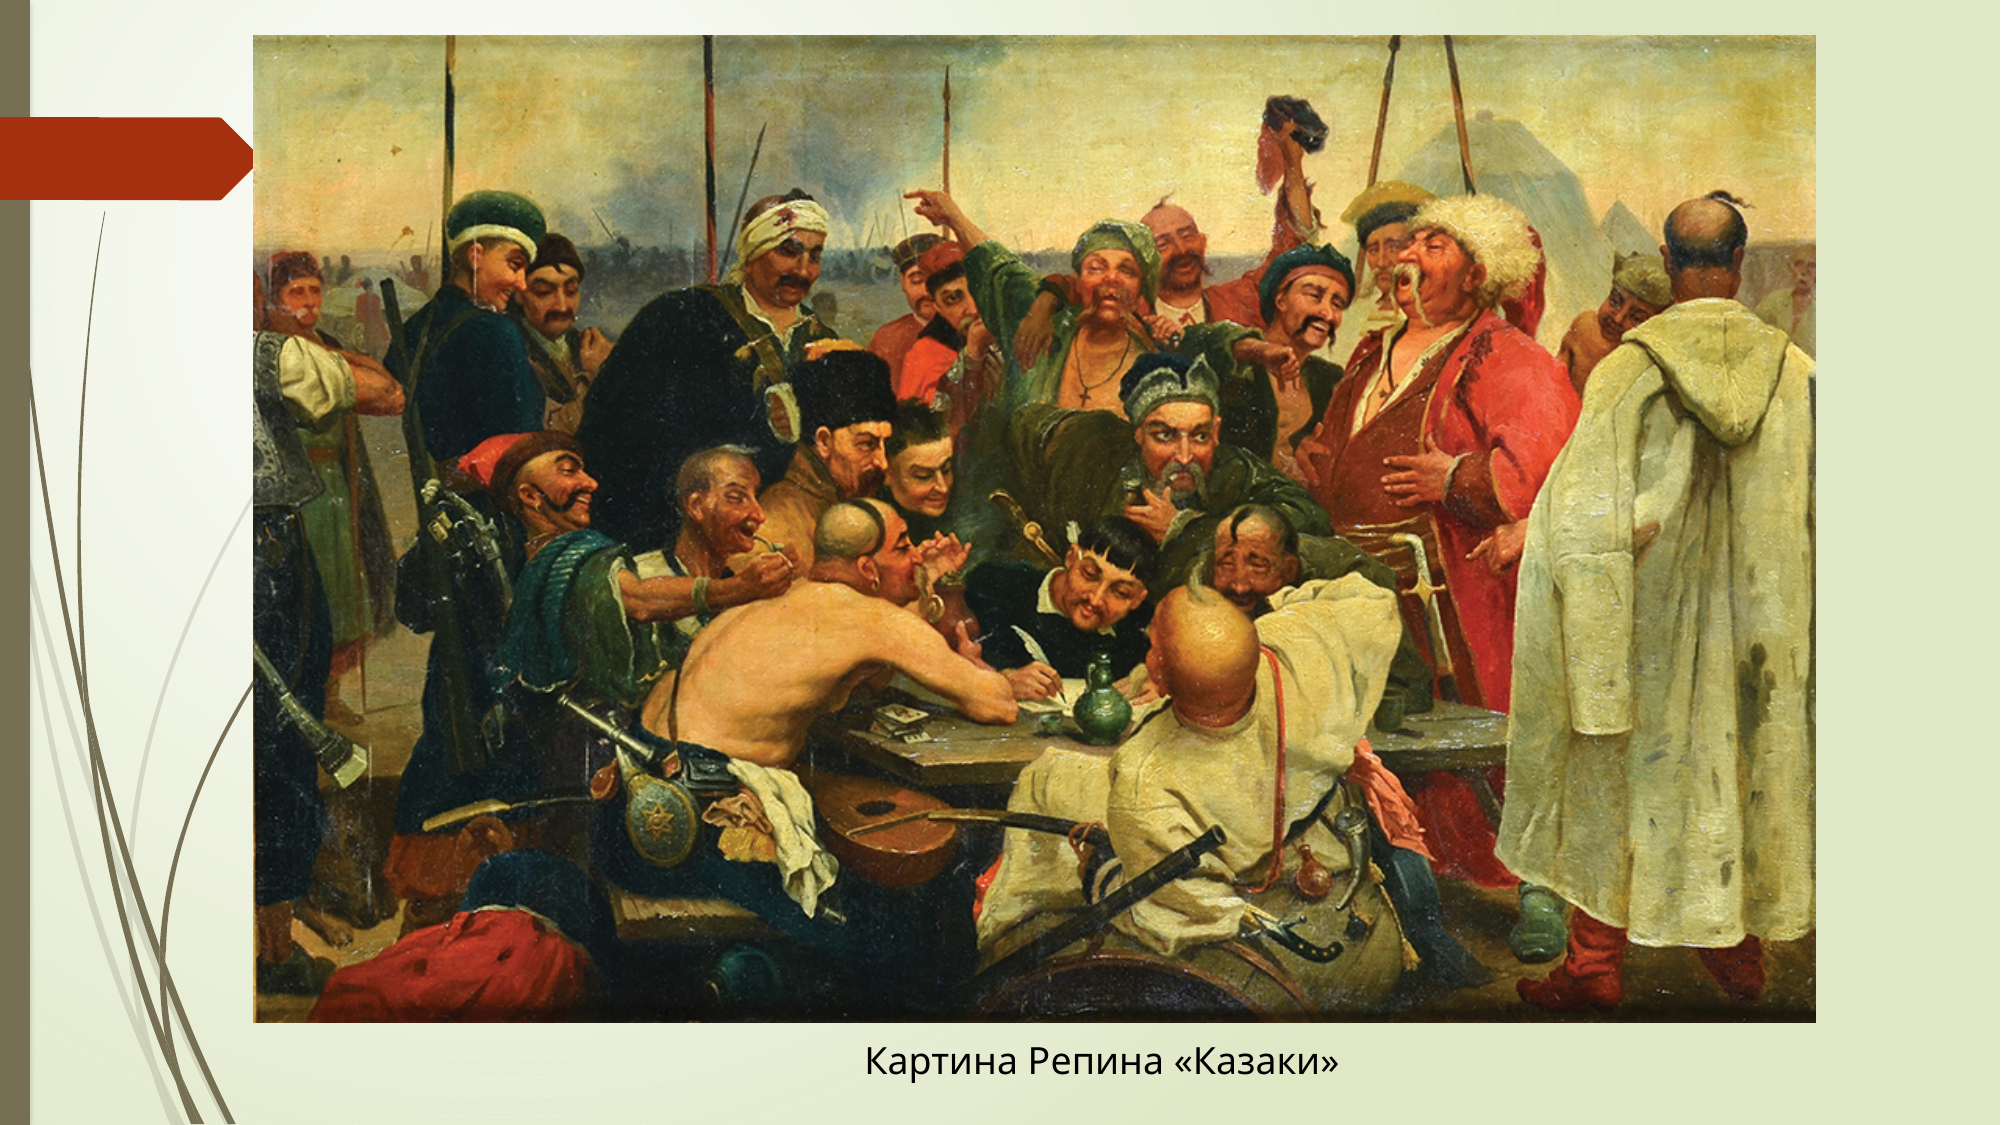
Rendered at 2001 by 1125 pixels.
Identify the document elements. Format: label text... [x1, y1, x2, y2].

picture [253, 34, 1817, 1023]
text_box Картина Репина «Казаки» [849, 1030, 1355, 1090]
